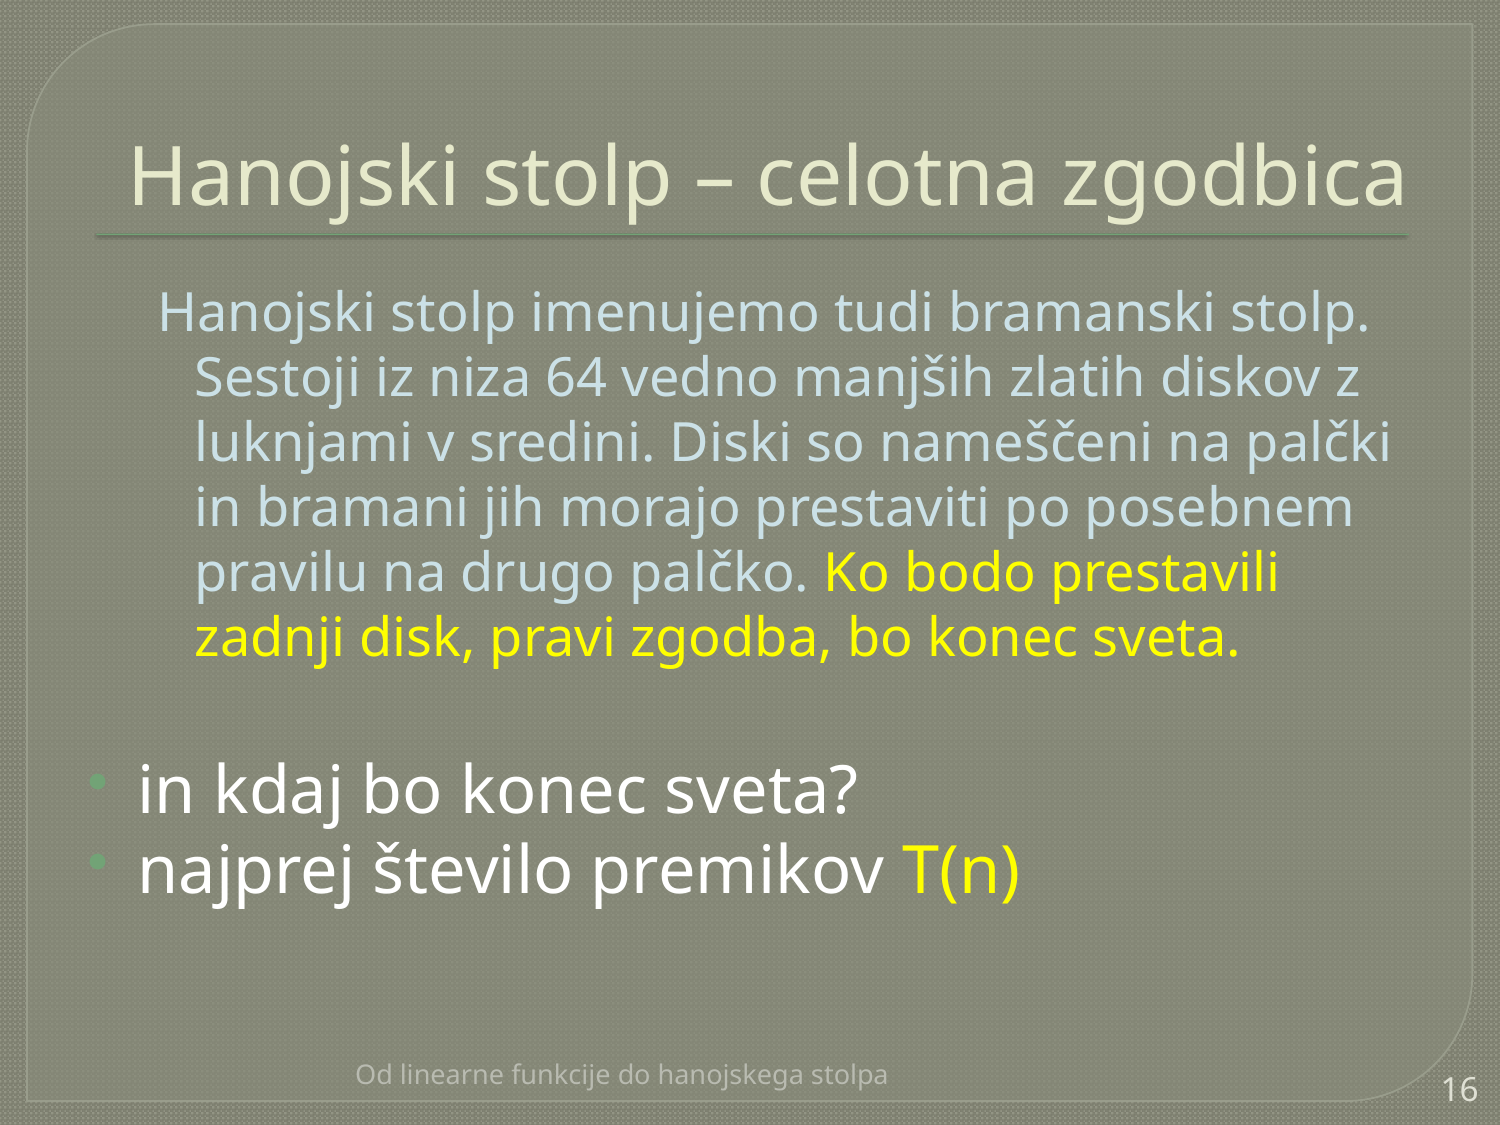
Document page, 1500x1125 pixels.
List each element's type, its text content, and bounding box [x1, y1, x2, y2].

list Hanojski stolp imenujemo tudi bramanski stolp. Sestoji iz niza 64 vedno manjših zlatih diskov z luknjami v sredini. Diski so nameščeni na palčki in bramani jih morajo prestaviti po posebnem pravilu na drugo palčko. Ko bodo prestavili zadnji disk, pravi zgodba, bo konec sveta. in kdaj bo konec sveta? najprej število premikov T(n) [75, 270, 1425, 1013]
footer Od linearne funkcije do hanojskega stolpa [212, 1050, 904, 1095]
title Hanojski stolp – celotna zgodbica [75, 41, 1425, 230]
slide_number 16 [1417, 1068, 1494, 1114]
